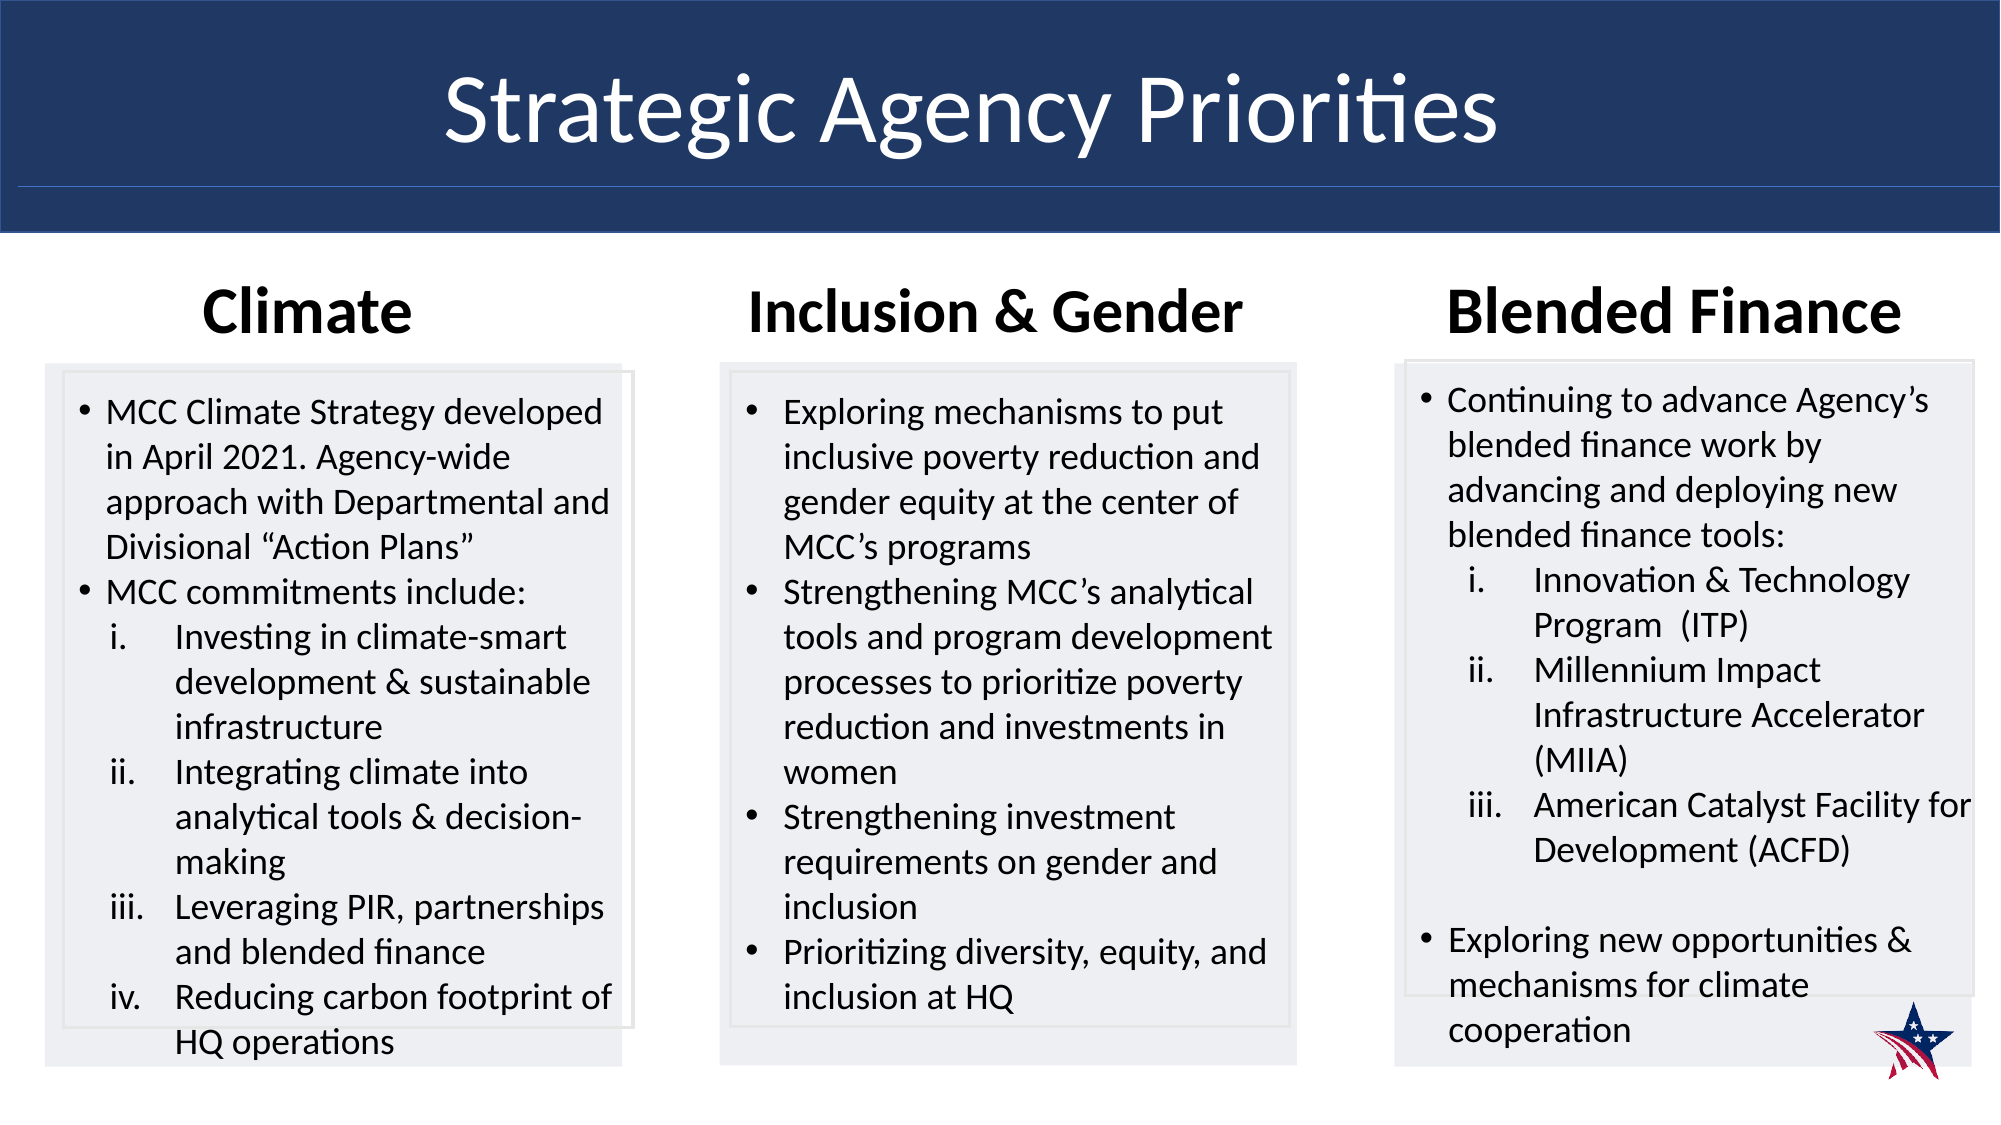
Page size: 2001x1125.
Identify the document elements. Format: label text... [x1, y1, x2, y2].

text_box [1393, 362, 1973, 1068]
text_box [719, 361, 1298, 1066]
text_box [0, 0, 2000, 233]
picture [1872, 1001, 1955, 1080]
text_box Exploring mechanisms to put inclusive poverty reduction and gender equity at the center of MCC’s programs Strengthening MCC’s analytical tools and program development processes to prioritize poverty reduction and investments in women Strengthening investment requirements on gender and inclusion Prioritizing diversity, equity, and inclusion at HQ [730, 371, 1290, 1027]
text_box Inclusion & Gender [732, 262, 1284, 353]
text_box [44, 362, 623, 1068]
text_box MCC Climate Strategy developed in April 2021. Agency-wide approach with Departmental and Divisional “Action Plans” MCC commitments include: Investing in climate-smart development & sustainable infrastructure Integrating climate into analytical tools & decision-making Leveraging PIR, partnerships and blended finance Reducing carbon footprint of HQ operations [63, 371, 633, 1028]
text_box Climate [187, 259, 480, 355]
text_box Strategic Agency Priorities [94, 34, 1851, 170]
text_box Blended Finance [1431, 259, 1926, 355]
text_box Continuing to advance Agency’s blended finance work by advancing and deploying new blended finance tools: Innovation & Technology Program (ITP) Millennium Impact Infrastructure Accelerator (MIIA) American Catalyst Facility for Development (ACFD) Exploring new opportunities & mechanisms for climate cooperation [1405, 360, 1974, 996]
